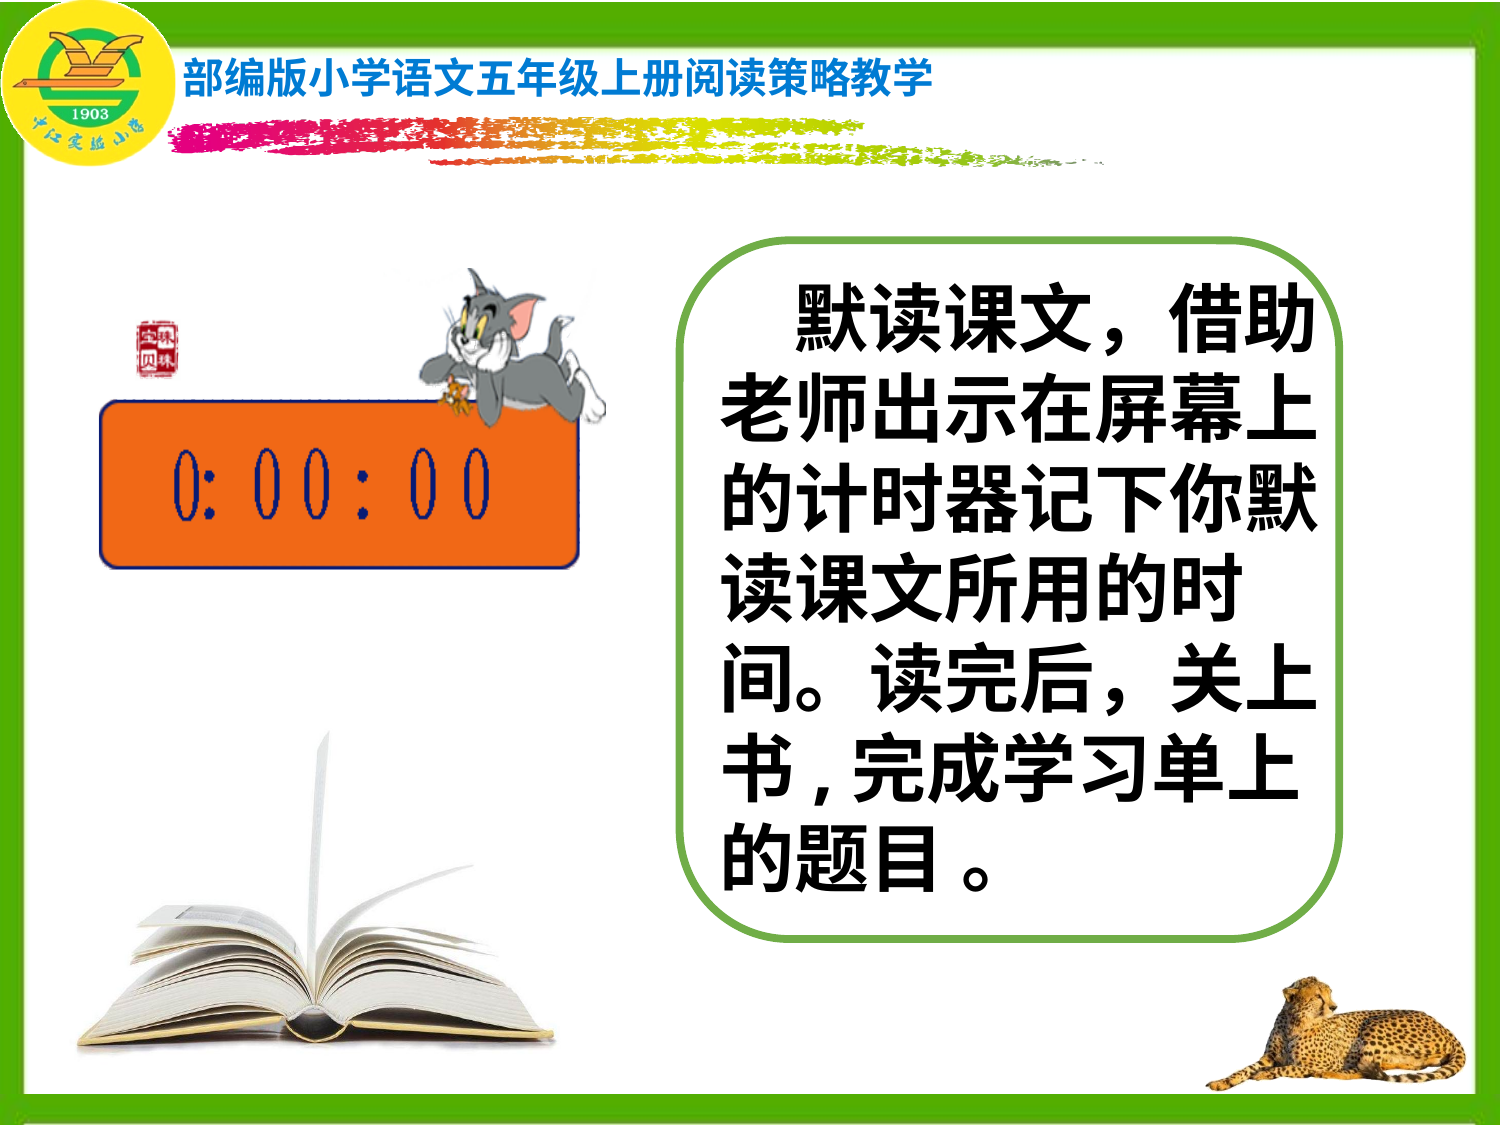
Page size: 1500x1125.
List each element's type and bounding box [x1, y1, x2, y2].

picture [67, 722, 564, 1075]
picture [86, 268, 606, 615]
text_box [0, 0, 1500, 1125]
